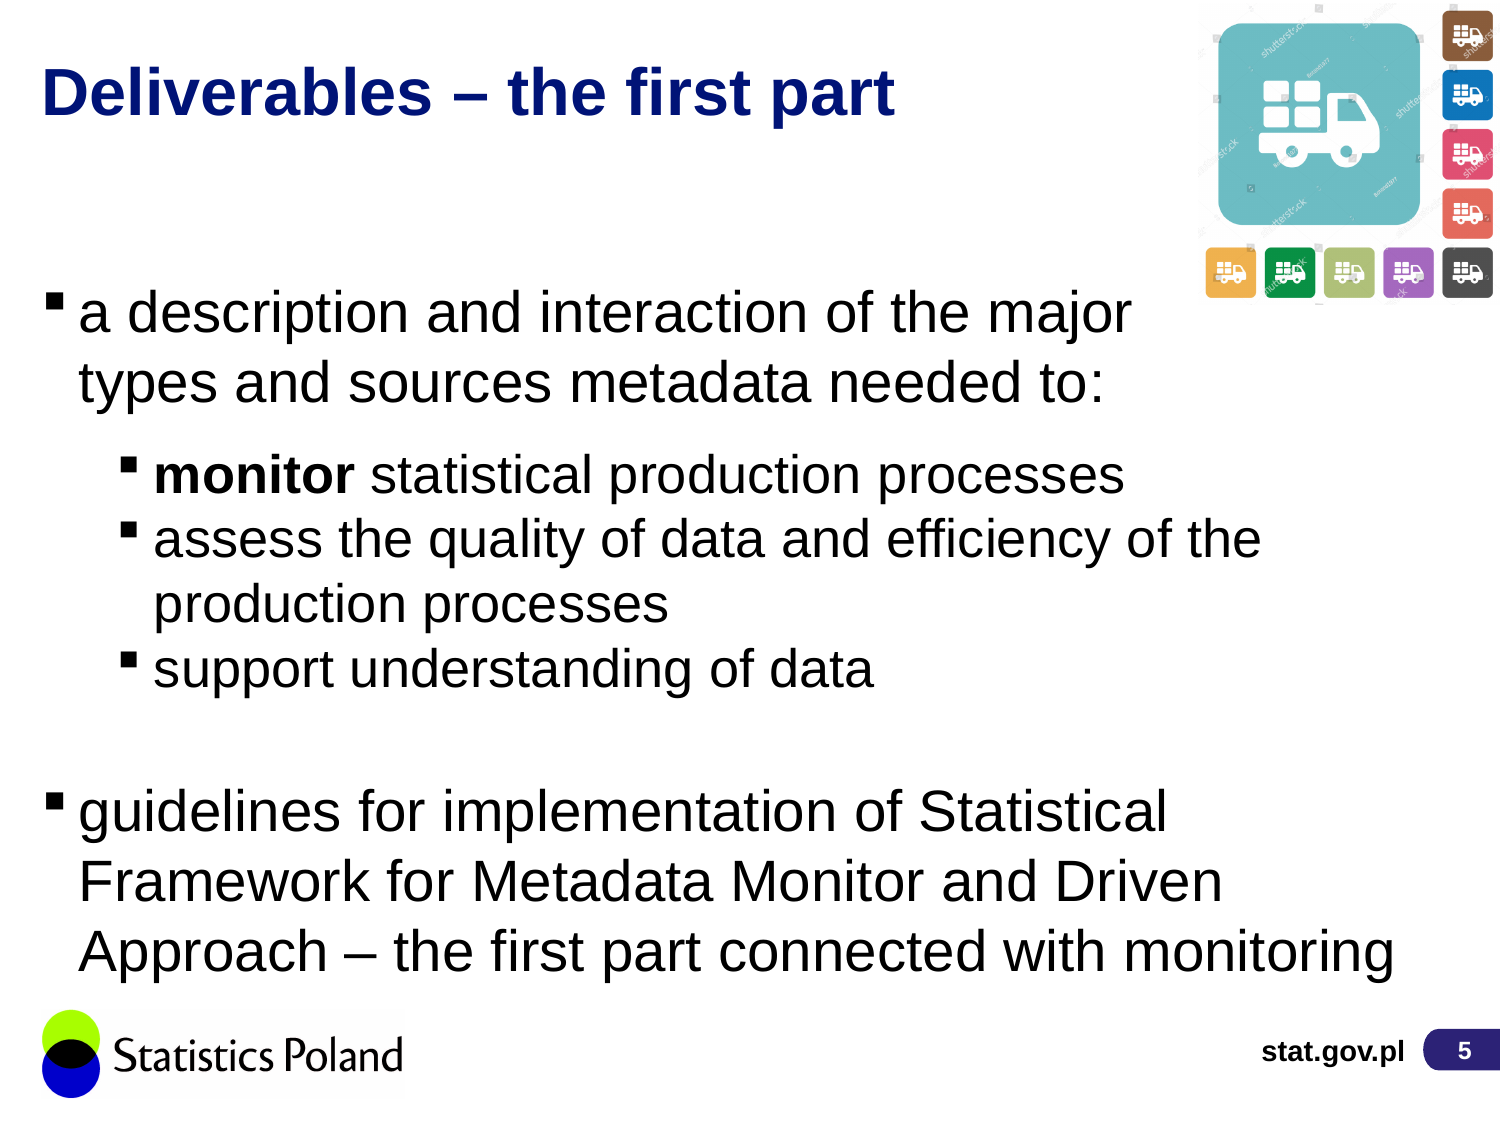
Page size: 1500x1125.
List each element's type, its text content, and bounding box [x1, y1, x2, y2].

title Deliverables – the first part [41, 54, 1198, 138]
picture [1198, 3, 1500, 305]
list a description and interaction of the major types and sources metadata needed to: monitor statistical production processes assess the quality of data and efficiency of the production processes support understanding of data guidelines for implementation of Statistical Framework for Metadata Monitor and Driven Approach – the first part connected with monitoring [41, 208, 1459, 1094]
picture [41, 1094, 405, 1099]
